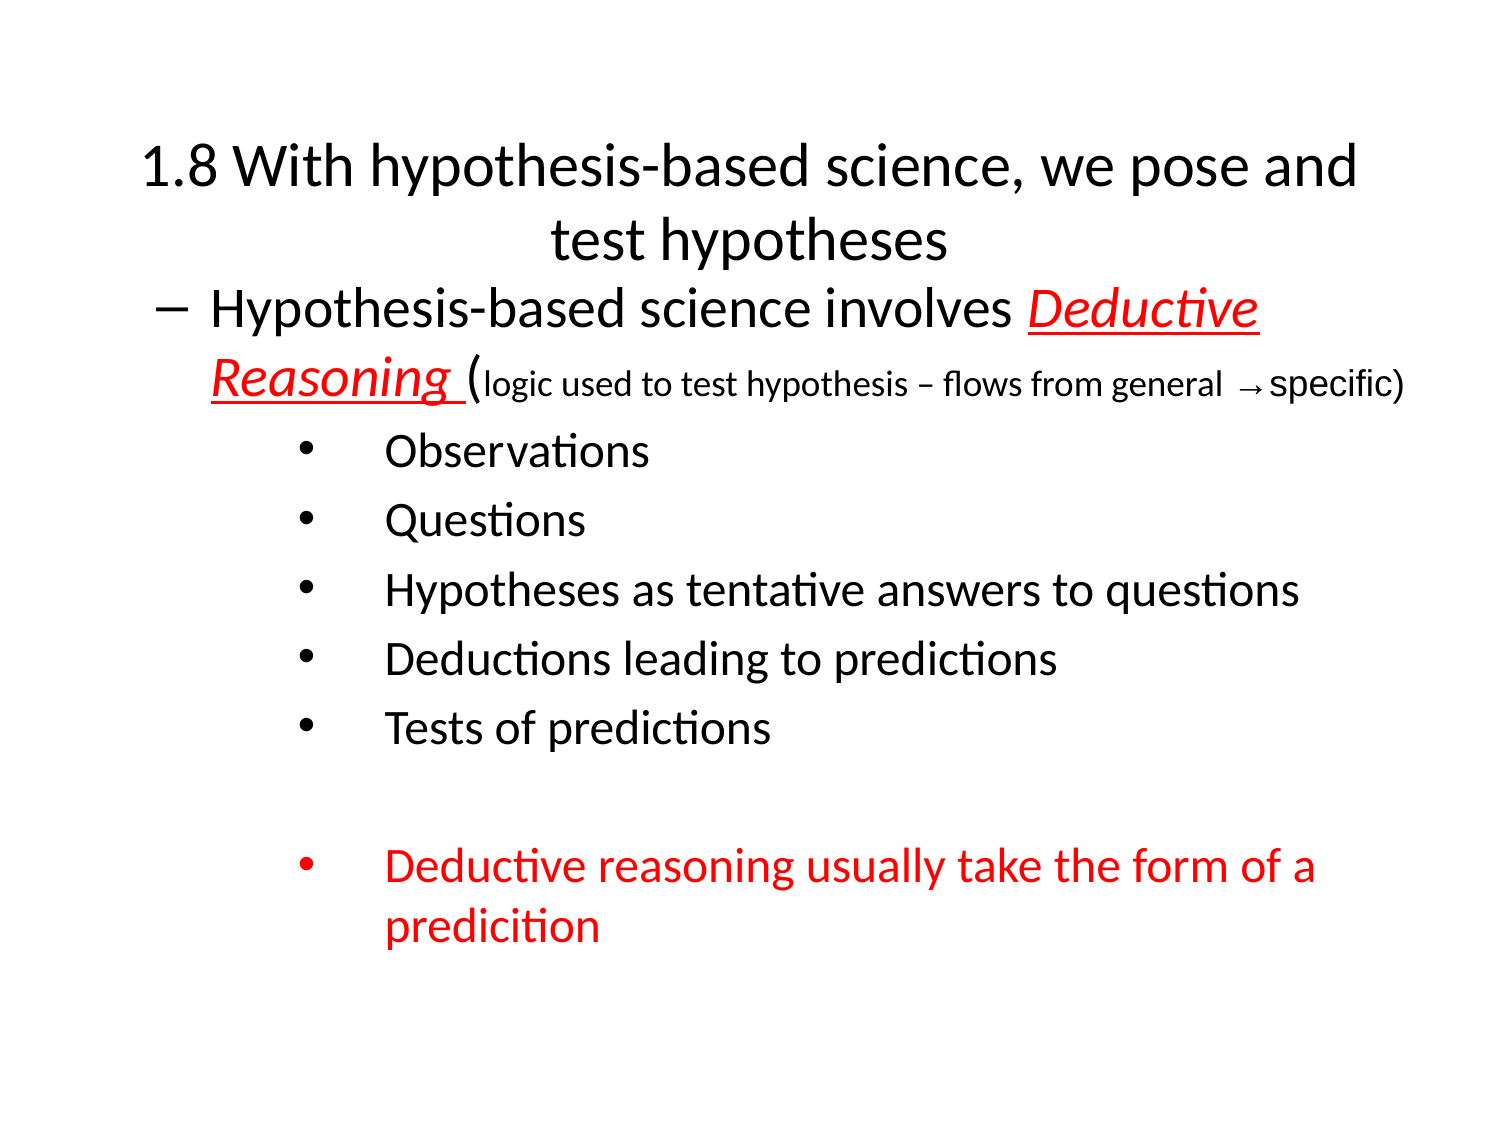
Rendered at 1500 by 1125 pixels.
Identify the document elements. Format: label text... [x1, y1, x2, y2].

title 1.8 With hypothesis-based science, we pose and test hypotheses [75, 115, 1425, 262]
list Hypothesis-based science involves Deductive Reasoning (logic used to test hypothesis – flows from general →specific) Obser vations Questions Hypotheses as tentative answers to questions Deductions leading to predictions Tests of predictions Deductive reasoning usually take the form of a predicition [75, 262, 1425, 1005]
